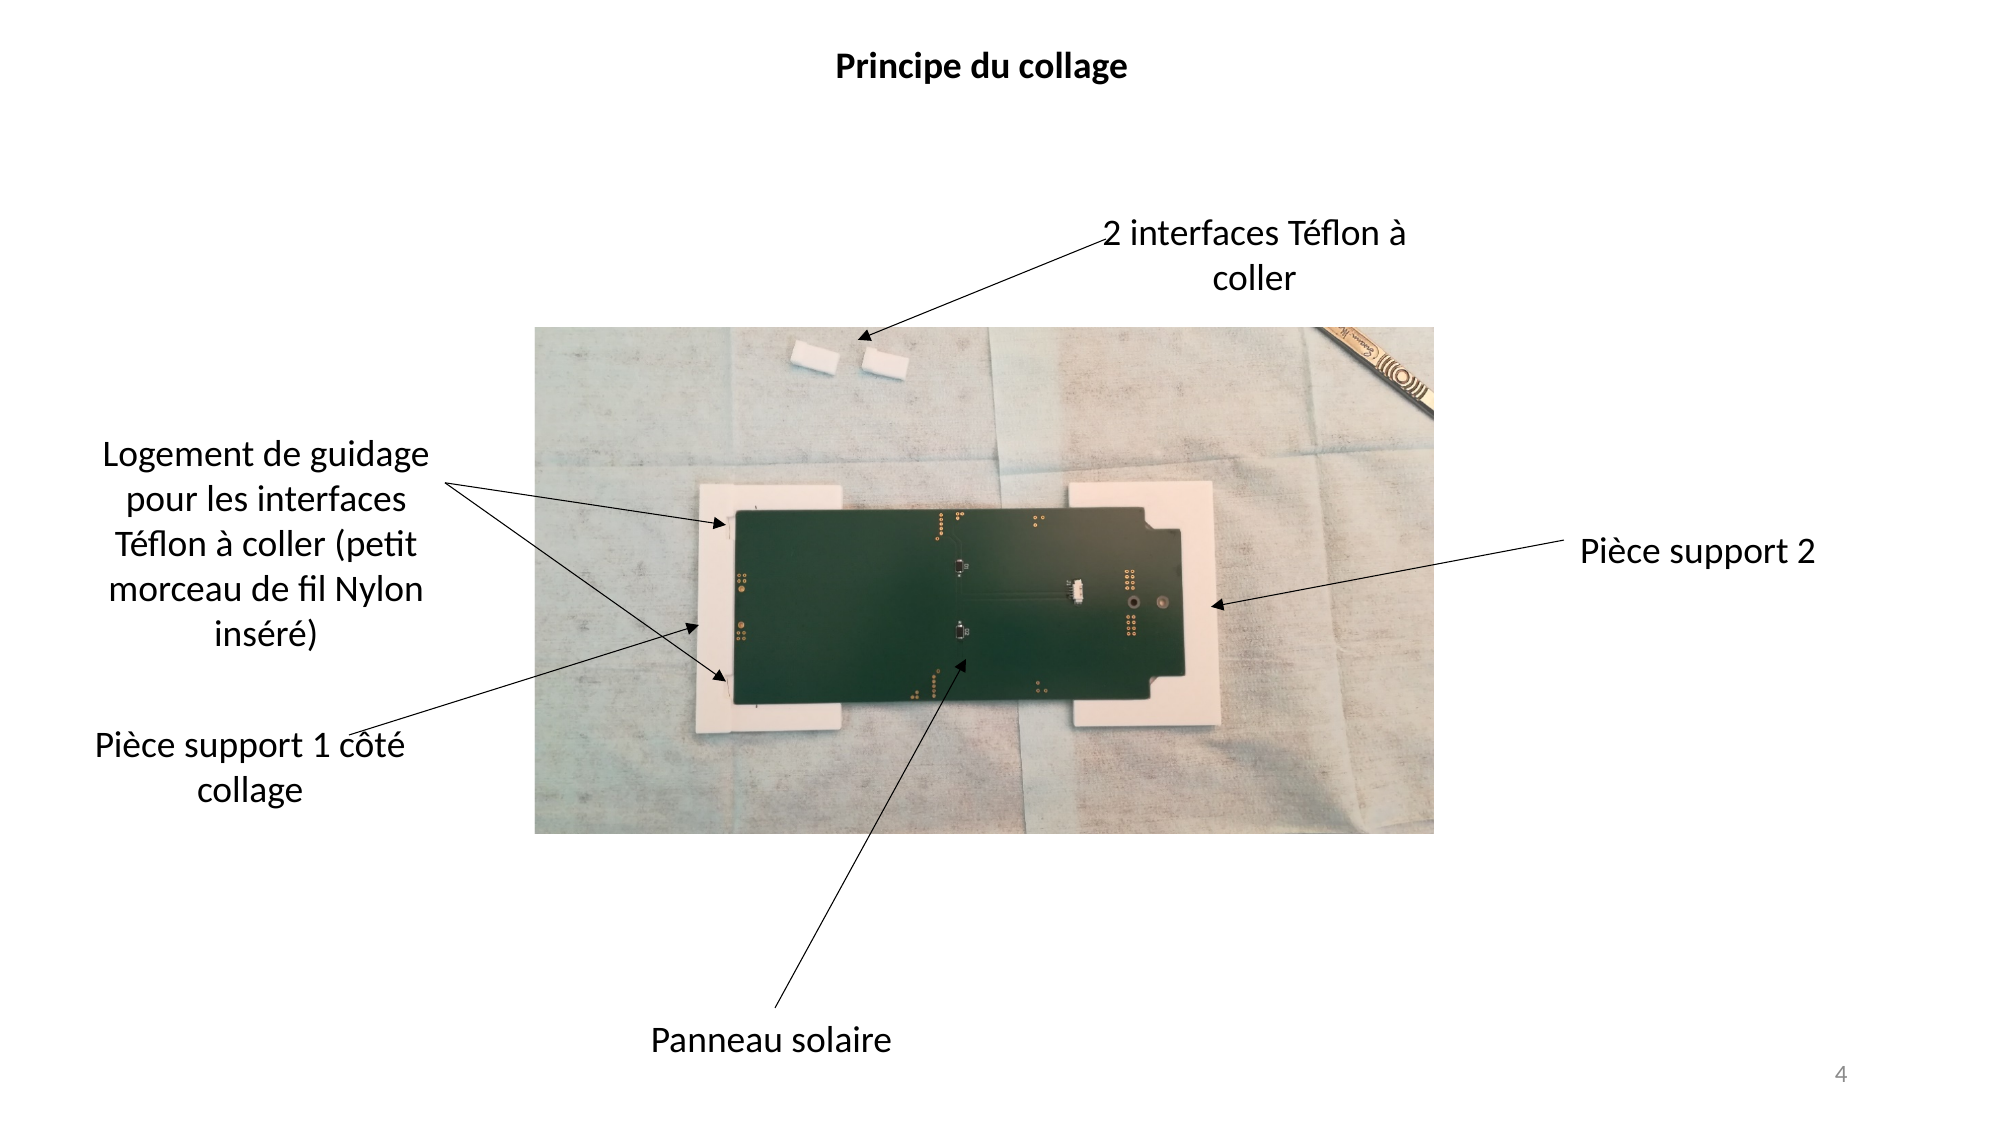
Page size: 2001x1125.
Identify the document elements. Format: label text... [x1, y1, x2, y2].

text_box Panneau solaire [636, 1007, 985, 1068]
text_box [348, 624, 700, 735]
slide_number 4 [1412, 1042, 1863, 1103]
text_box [774, 658, 966, 1008]
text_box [1210, 539, 1564, 607]
text_box 2 interfaces Téflon à coller [1239, 200, 1429, 306]
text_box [444, 482, 726, 682]
text_box Pièce support 1 côté collage [76, 712, 425, 818]
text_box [857, 238, 1106, 340]
text_box Pièce support 2 [1523, 518, 1873, 579]
text_box Principe du collage [447, 33, 1516, 94]
text_box Logement de guidage pour les interfaces Téflon à coller (petit morceau de fil Nylon inséré) [76, 421, 457, 662]
picture [536, 130, 1433, 1030]
